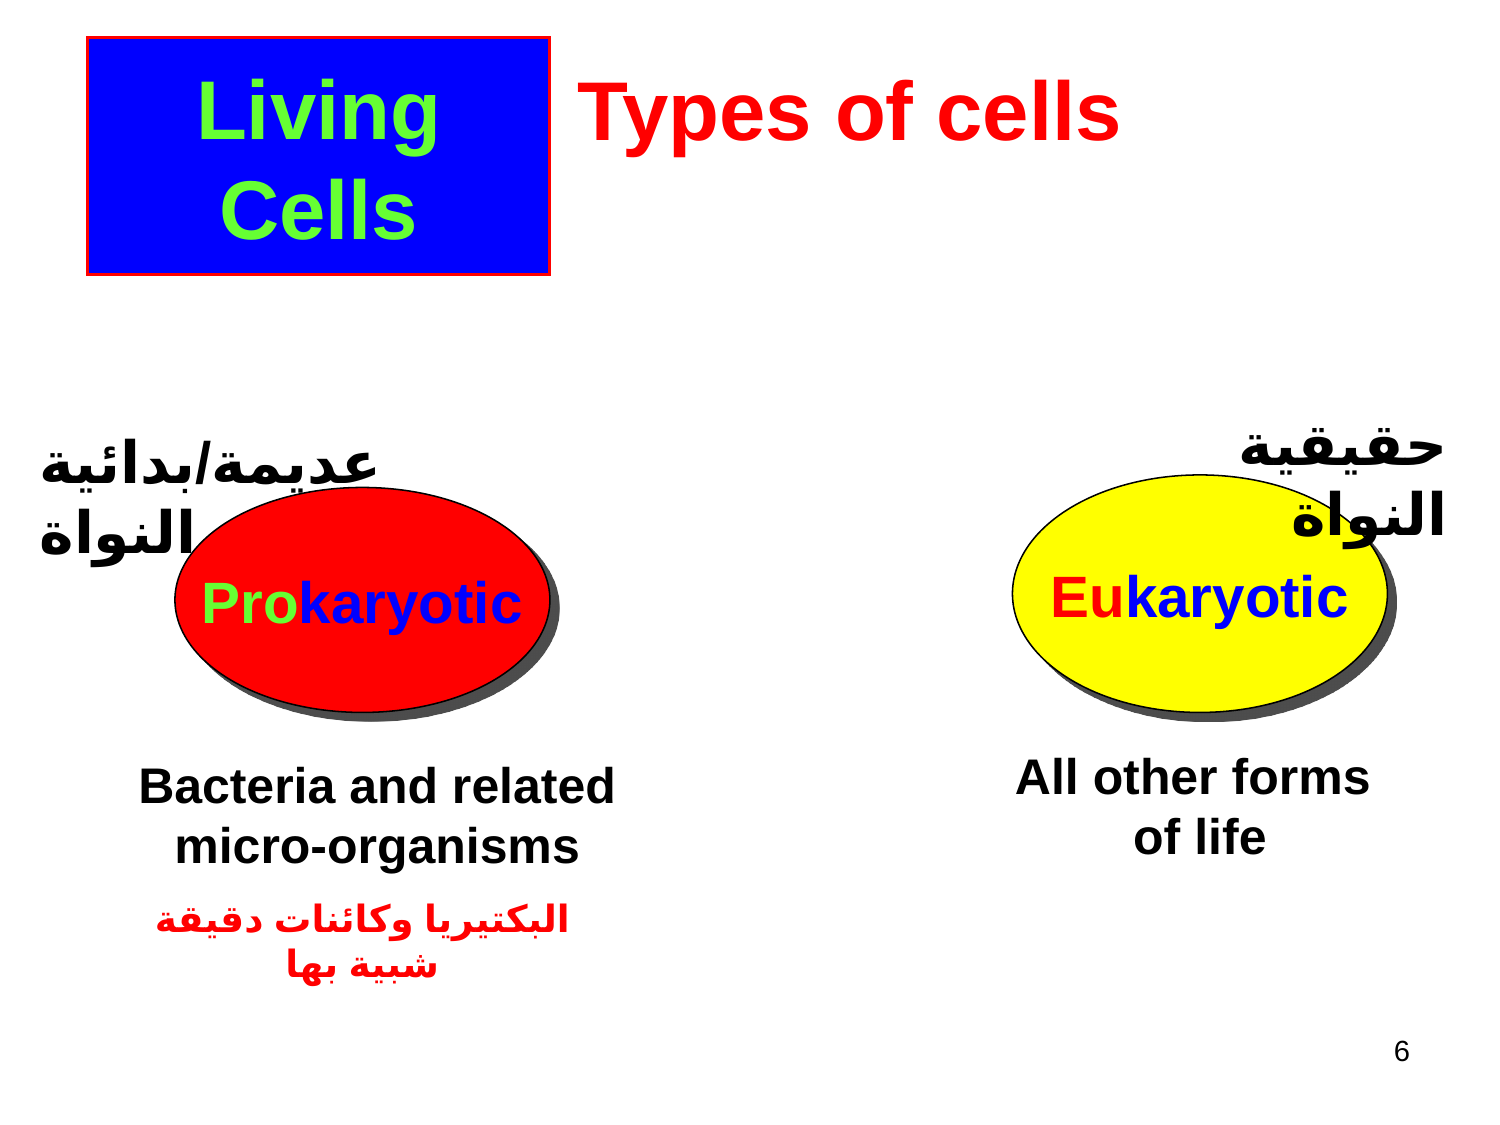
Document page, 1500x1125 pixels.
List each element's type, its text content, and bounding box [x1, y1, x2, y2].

text_box All other forms of life [974, 737, 1425, 873]
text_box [116, 746, 638, 949]
text_box حقيقية النواة [1162, 399, 1463, 555]
text_box Prokaryotic [174, 491, 550, 713]
text_box 6 [1074, 1025, 1425, 1104]
text_box Types of cells [474, 50, 1225, 165]
text_box عديمة/بدائية النواة [24, 417, 413, 573]
text_box Eukaryotic [1012, 477, 1388, 713]
text_box Living Cells [87, 37, 550, 275]
